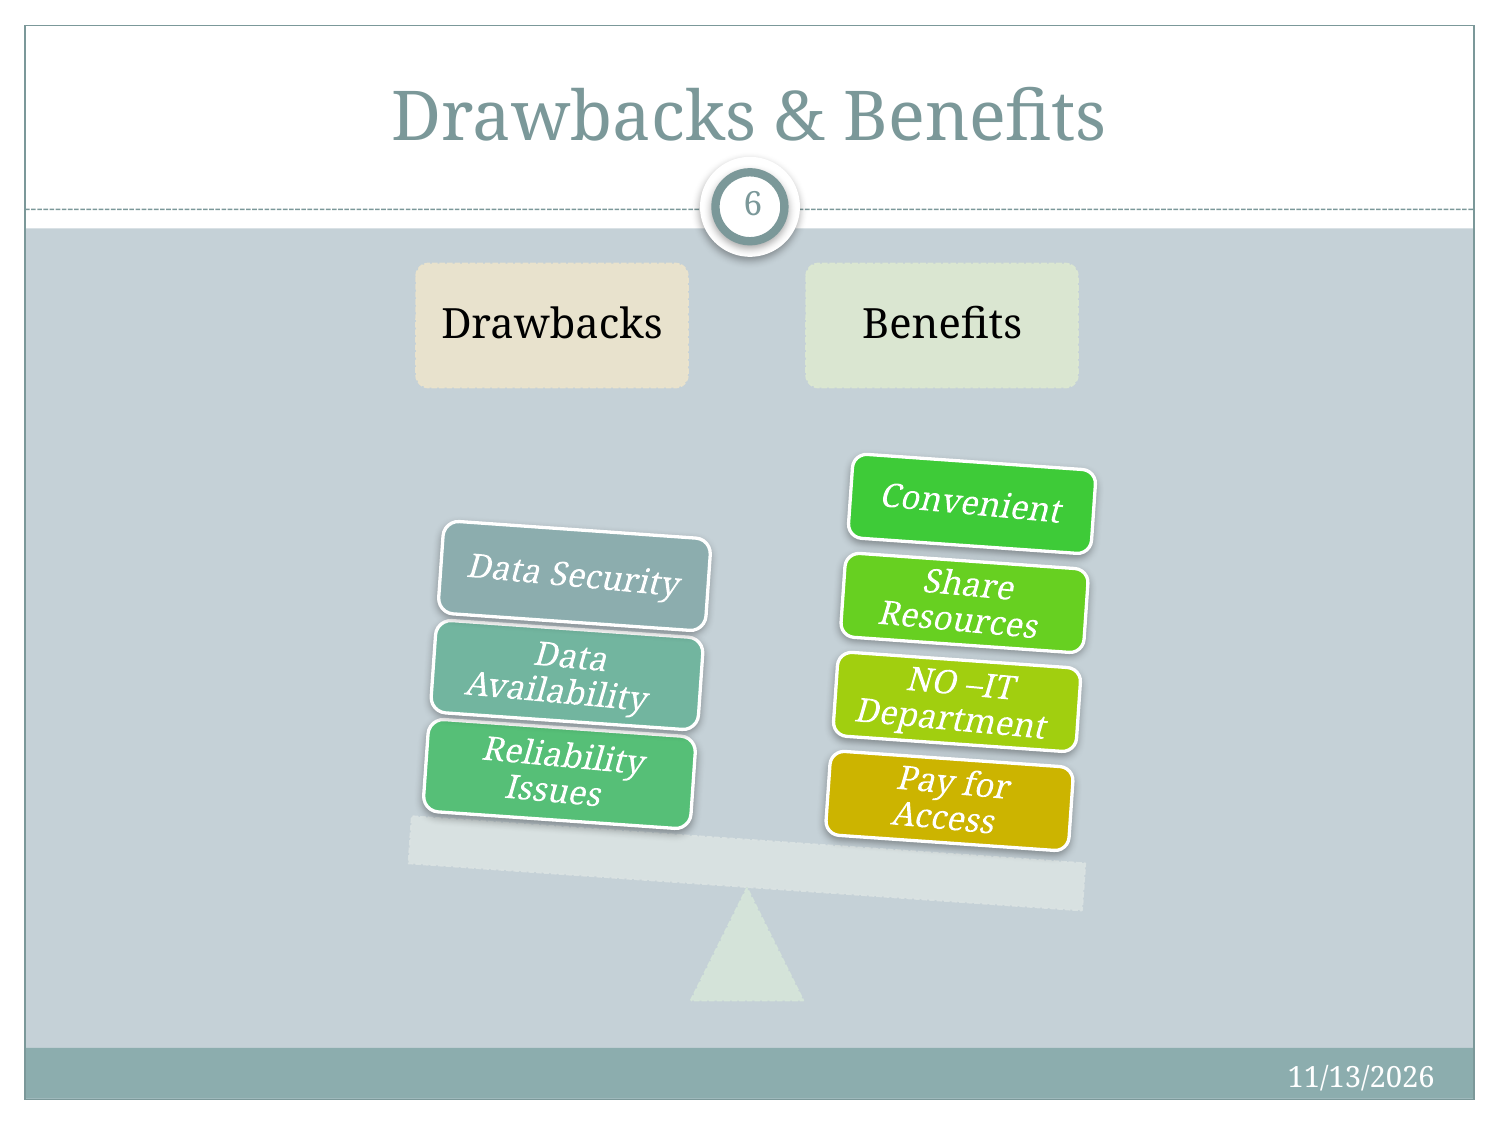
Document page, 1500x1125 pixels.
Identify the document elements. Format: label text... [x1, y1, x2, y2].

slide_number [950, 1050, 1450, 1111]
title Drawbacks & Benefits [49, 37, 1450, 162]
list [49, 250, 1445, 1001]
slide_number 6 [715, 168, 791, 241]
